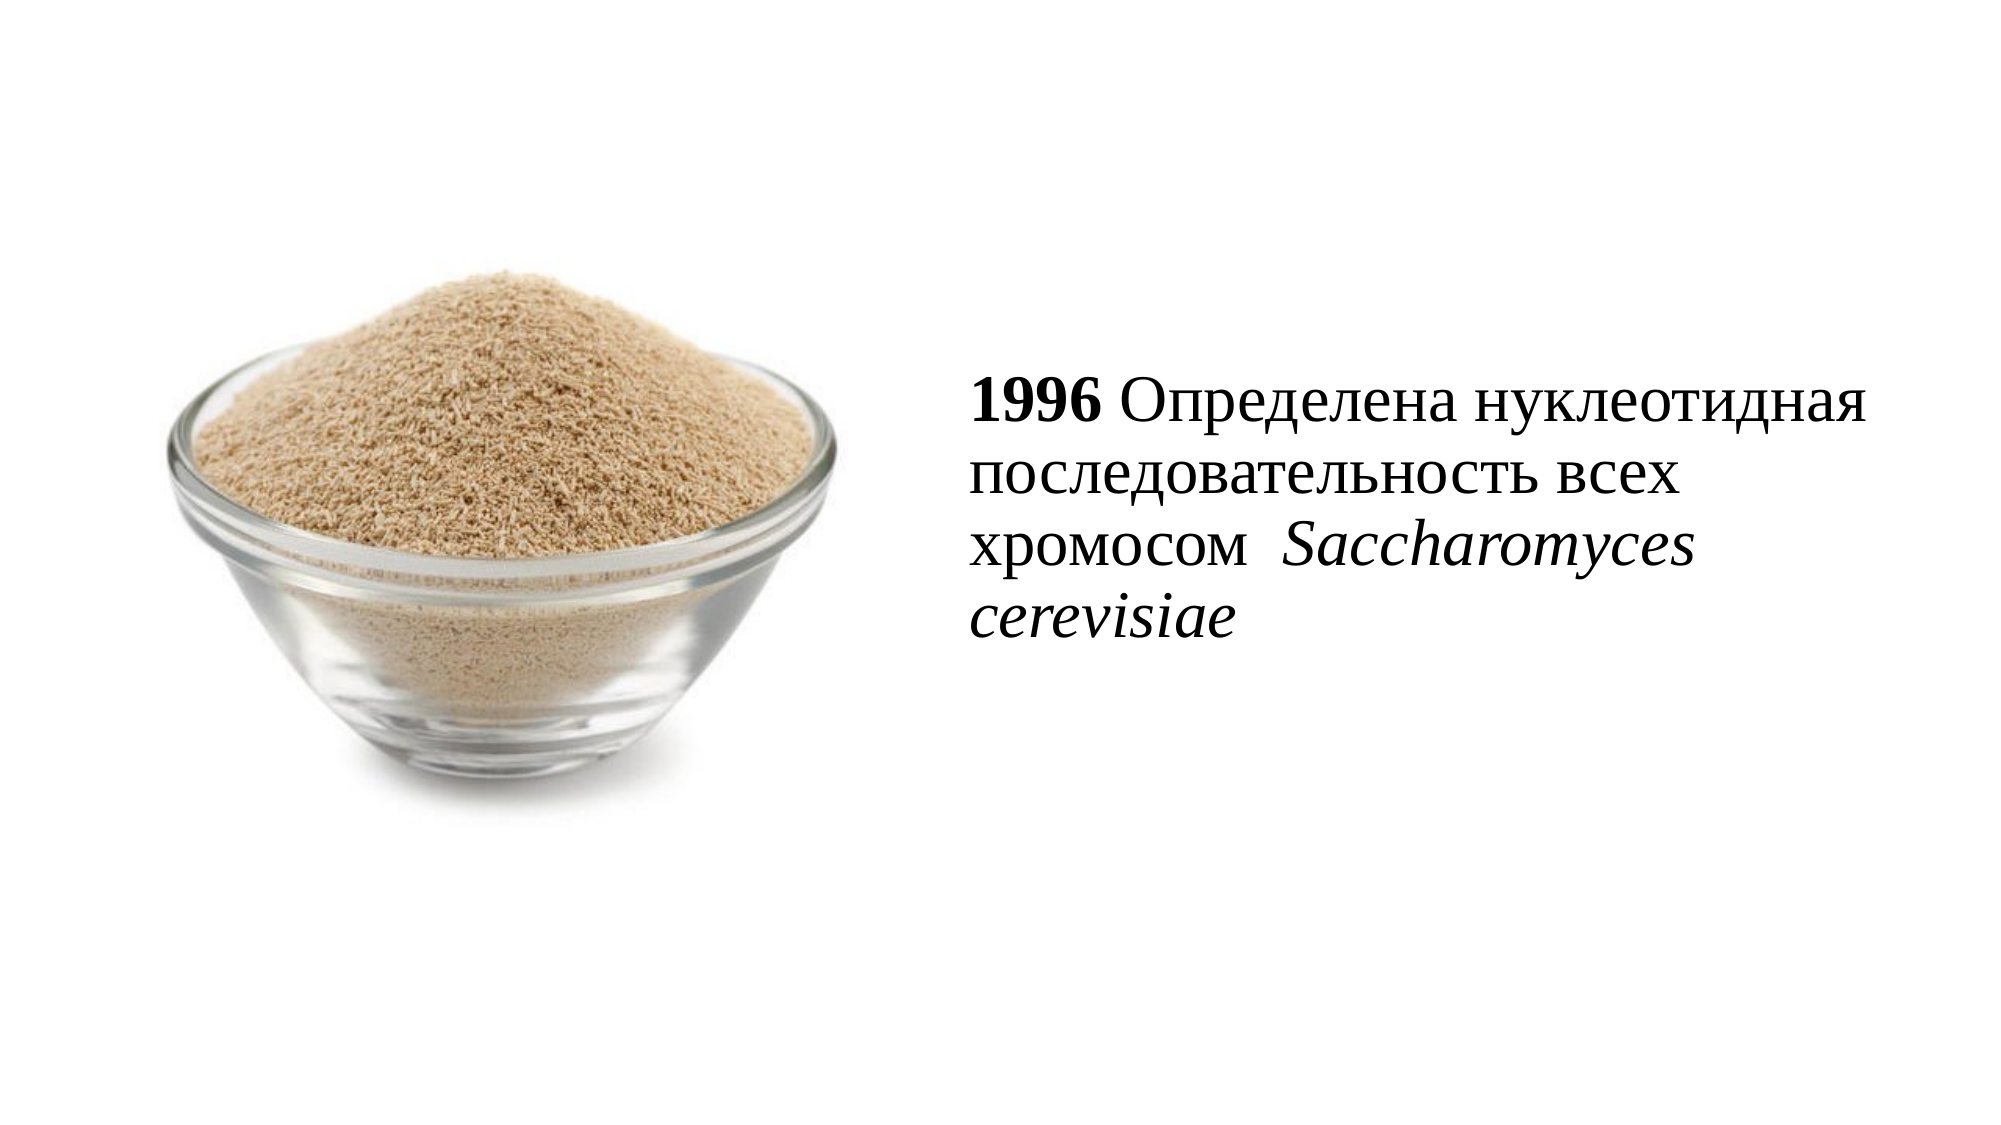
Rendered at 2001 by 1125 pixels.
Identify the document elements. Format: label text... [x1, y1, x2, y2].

list 1996 Определена нуклеотидная последовательность всех хромосом Saccharomyces cerevisiae [954, 356, 1971, 890]
picture [110, 135, 892, 917]
